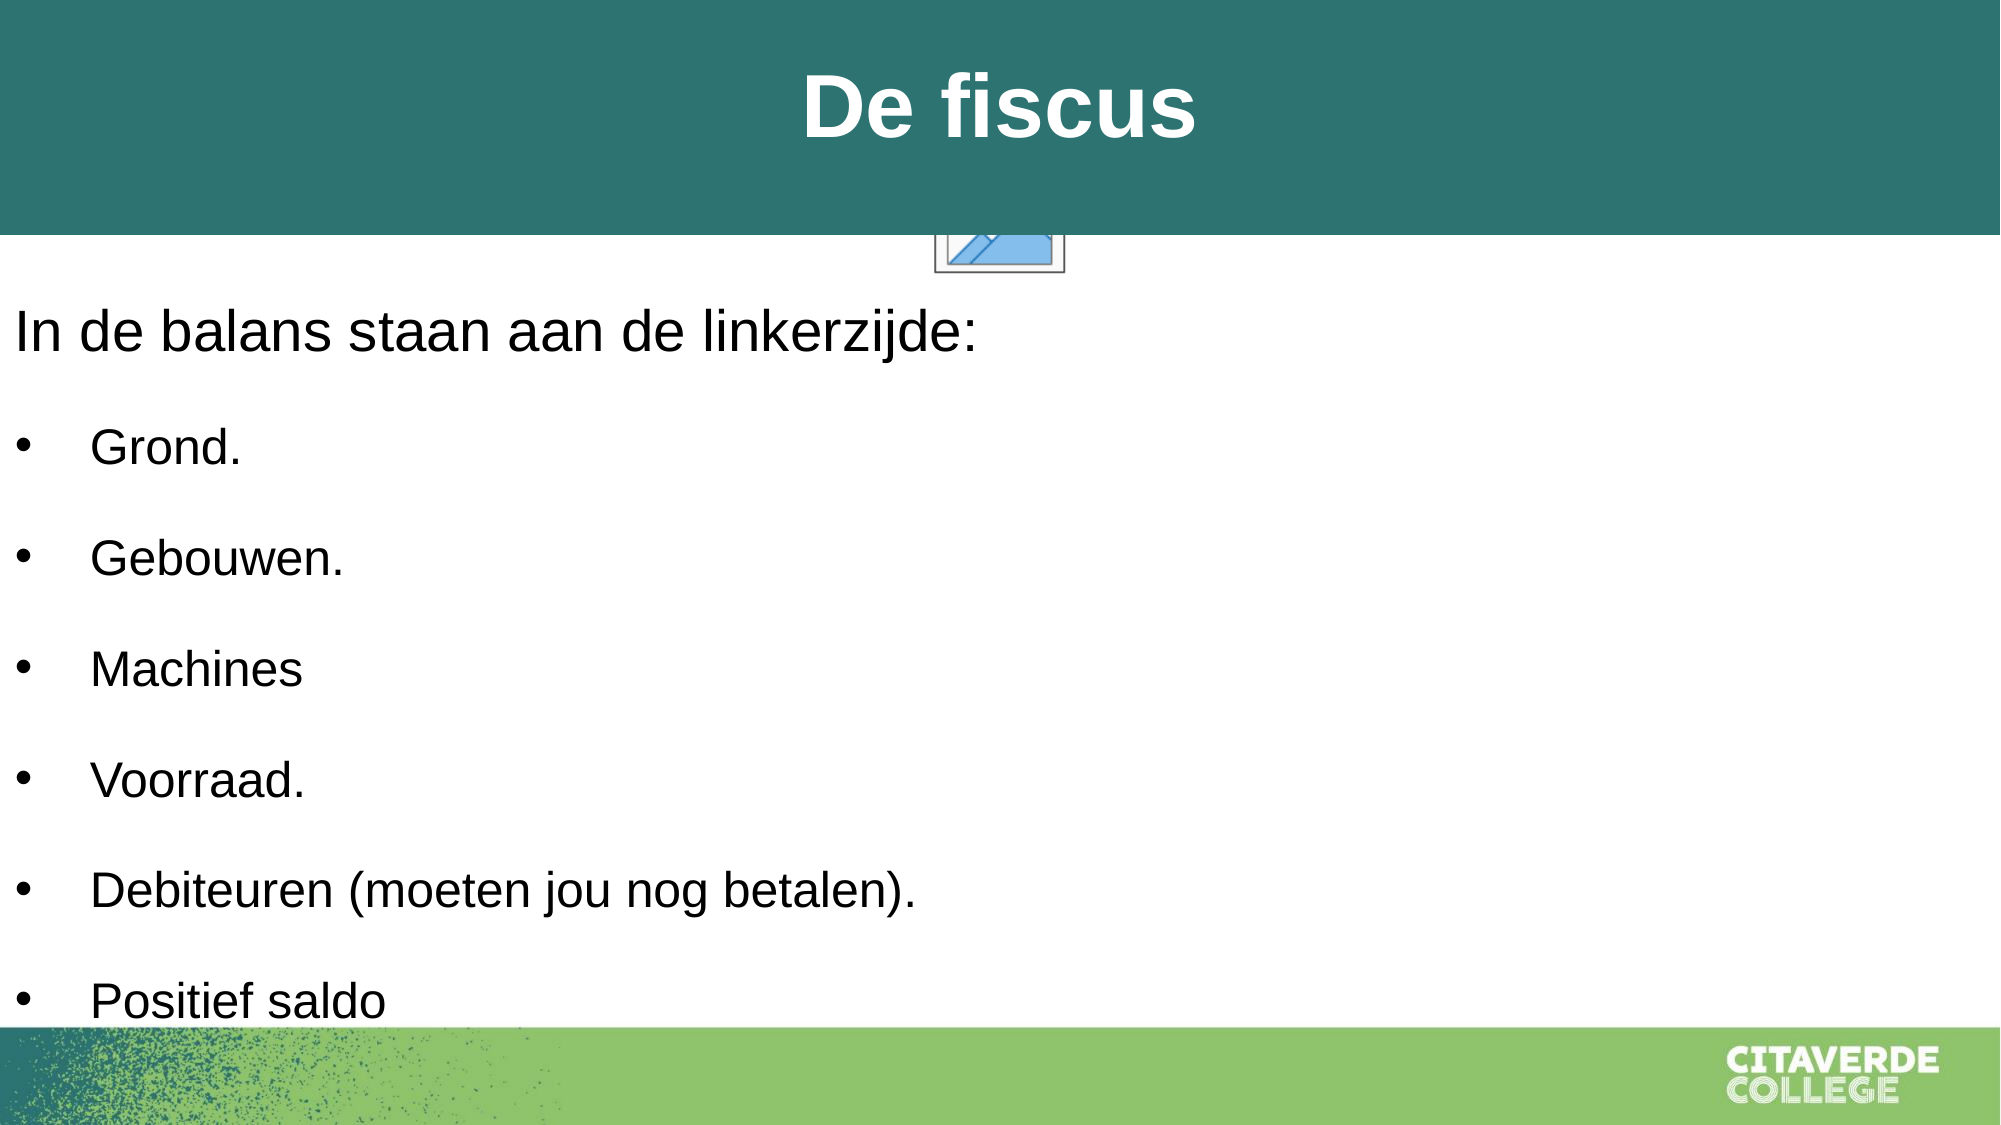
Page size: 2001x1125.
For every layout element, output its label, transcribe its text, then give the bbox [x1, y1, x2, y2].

picture [0, 0, 2001, 1125]
list In de balans staan aan de linkerzijde: Grond. Gebouwen. Machines Voorraad. Debiteuren (moeten jou nog betalen). Positief saldo [0, 444, 2000, 1005]
